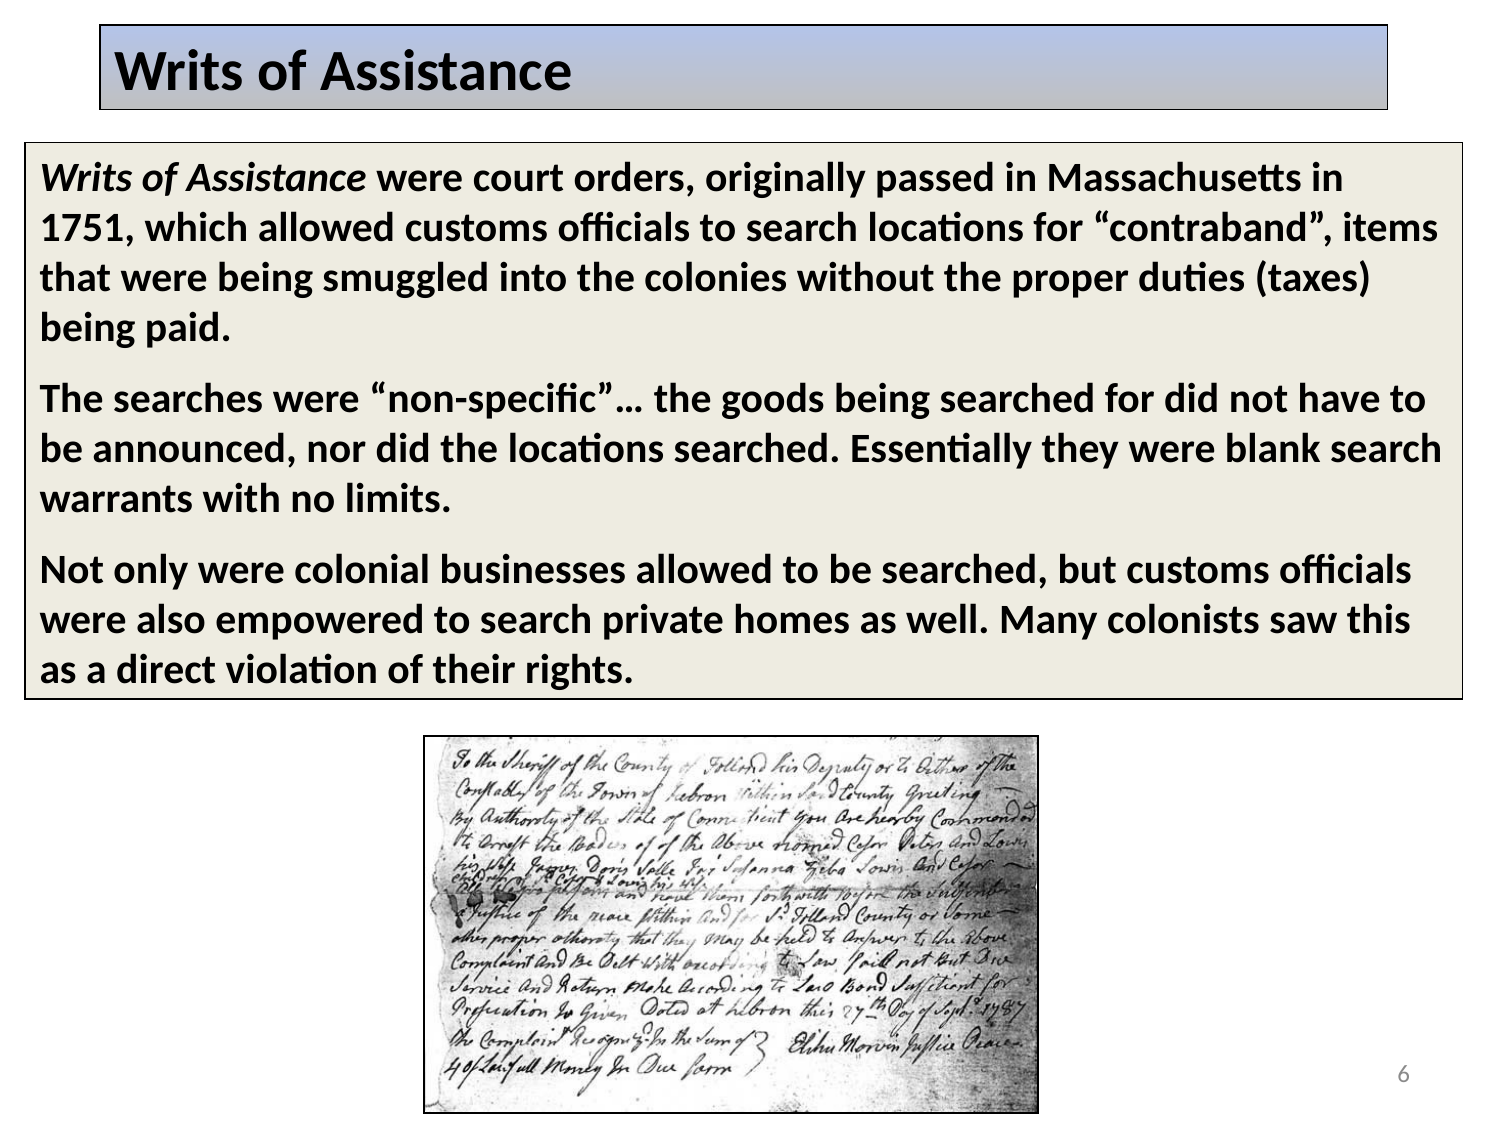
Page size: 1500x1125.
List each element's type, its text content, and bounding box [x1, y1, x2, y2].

text_box Writs of Assistance were court orders, originally passed in Massachusetts in 1751, which allowed customs officials to search locations for “contraband”, items that were being smuggled into the colonies without the proper duties (taxes) being paid. The searches were “non-specific”… the goods being searched for did not have to be announced, nor did the locations searched. Essentially they were blank search warrants with no limits. Not only were colonial businesses allowed to be searched, but customs officials were also empowered to search private homes as well. Many colonists saw this as a direct violation of their rights. [24, 142, 1463, 699]
picture [424, 736, 1038, 1113]
text_box Writs of Assistance [99, 24, 1388, 110]
slide_number 6 [1074, 1042, 1425, 1103]
